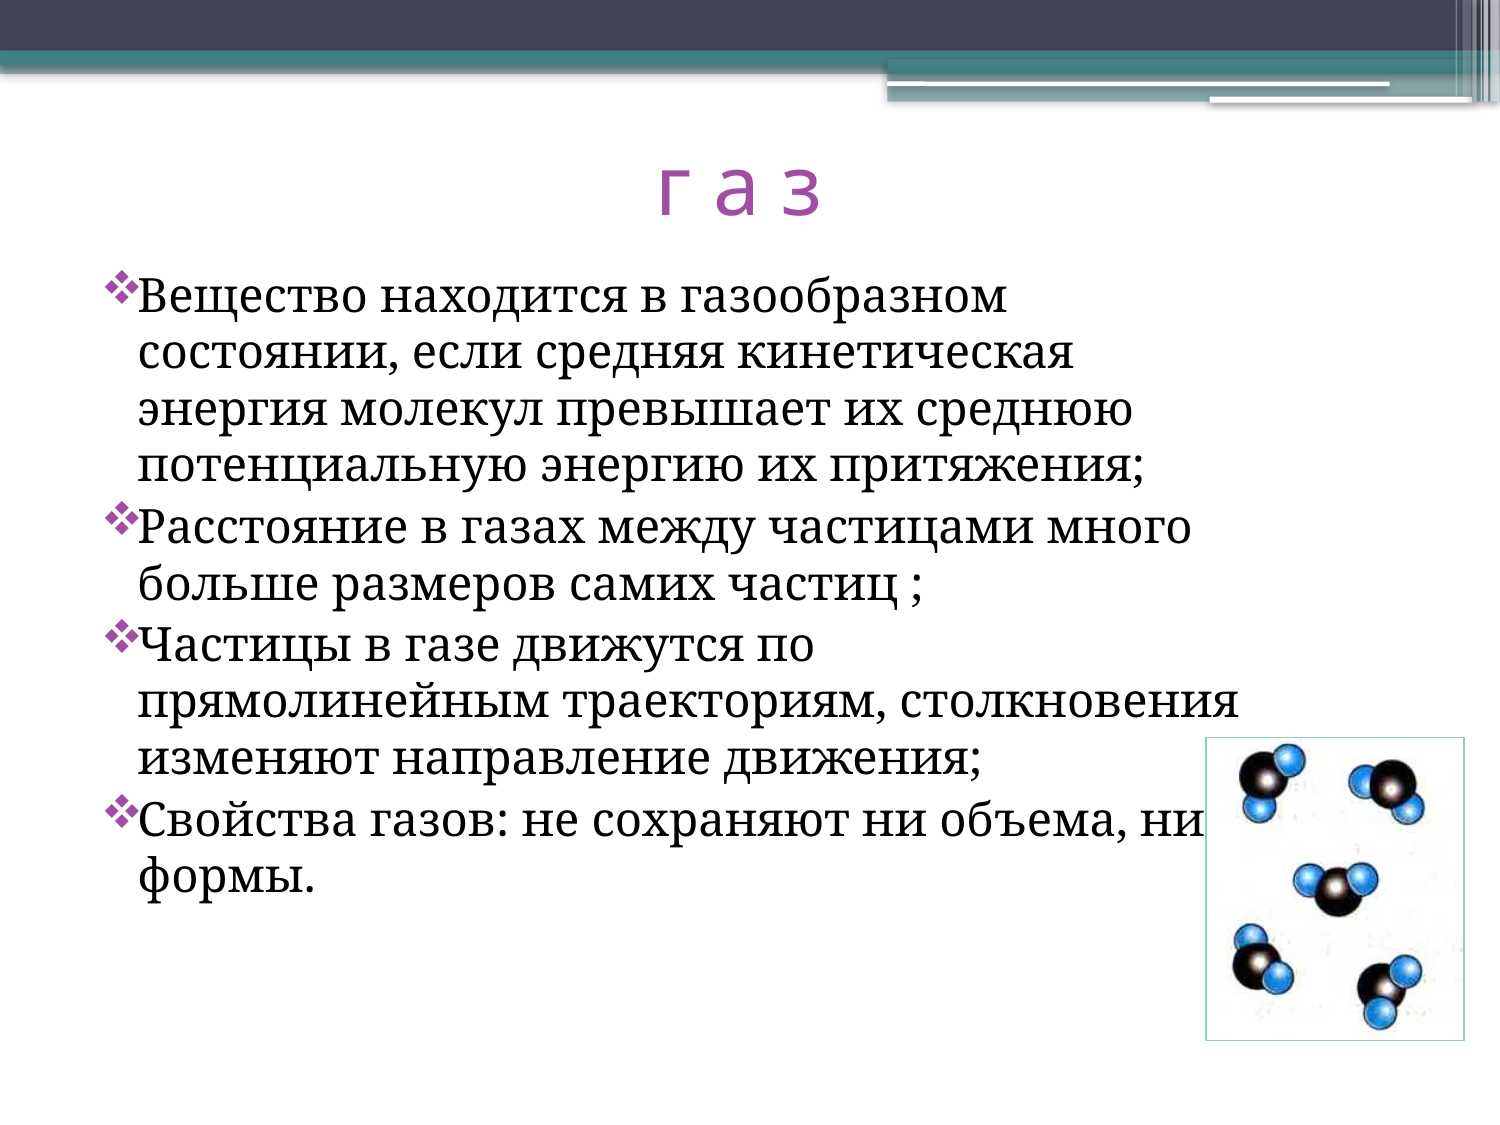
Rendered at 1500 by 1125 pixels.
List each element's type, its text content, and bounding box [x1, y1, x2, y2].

title г а з [75, 93, 1425, 270]
list Вещество находится в газообразном состоянии, если средняя кинетическая энергия молекул превышает их среднюю потенциальную энергию их притяжения; Расстояние в газах между частицами много больше размеров самих частиц ; Частицы в газе движутся по прямолинейным траекториям, столкновения изменяют направление движения; Свойства газов: не сохраняют ни объема, ни формы. [70, 257, 1254, 968]
picture [1206, 737, 1464, 1040]
